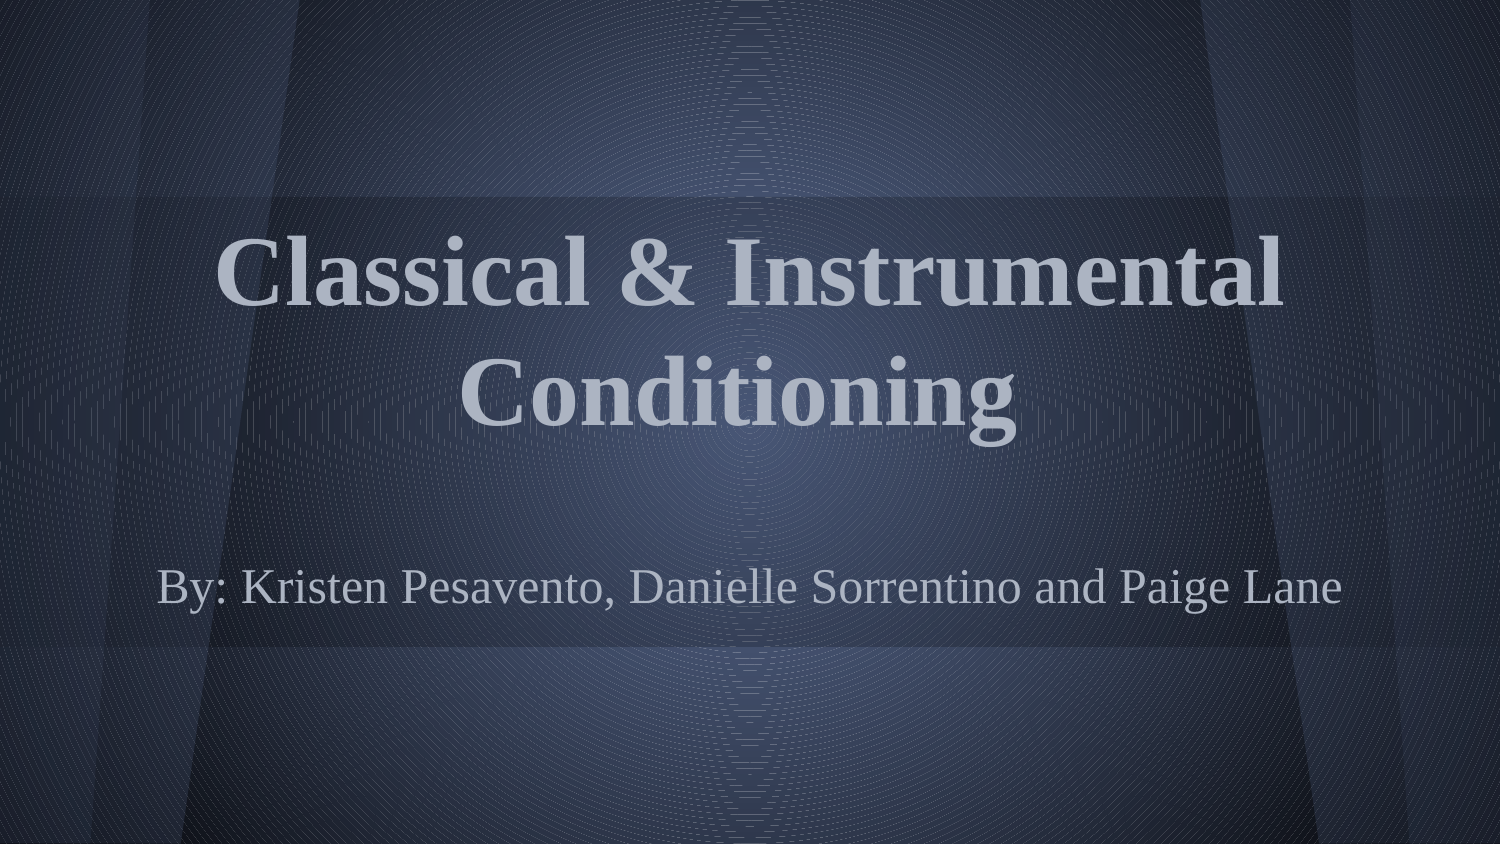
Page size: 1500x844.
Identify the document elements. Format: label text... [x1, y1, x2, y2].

subtitle By: Kristen Pesavento, Danielle Sorrentino and Paige Lane [112, 478, 1388, 587]
title Classical & Instrumental Conditioning [112, 257, 1388, 461]
